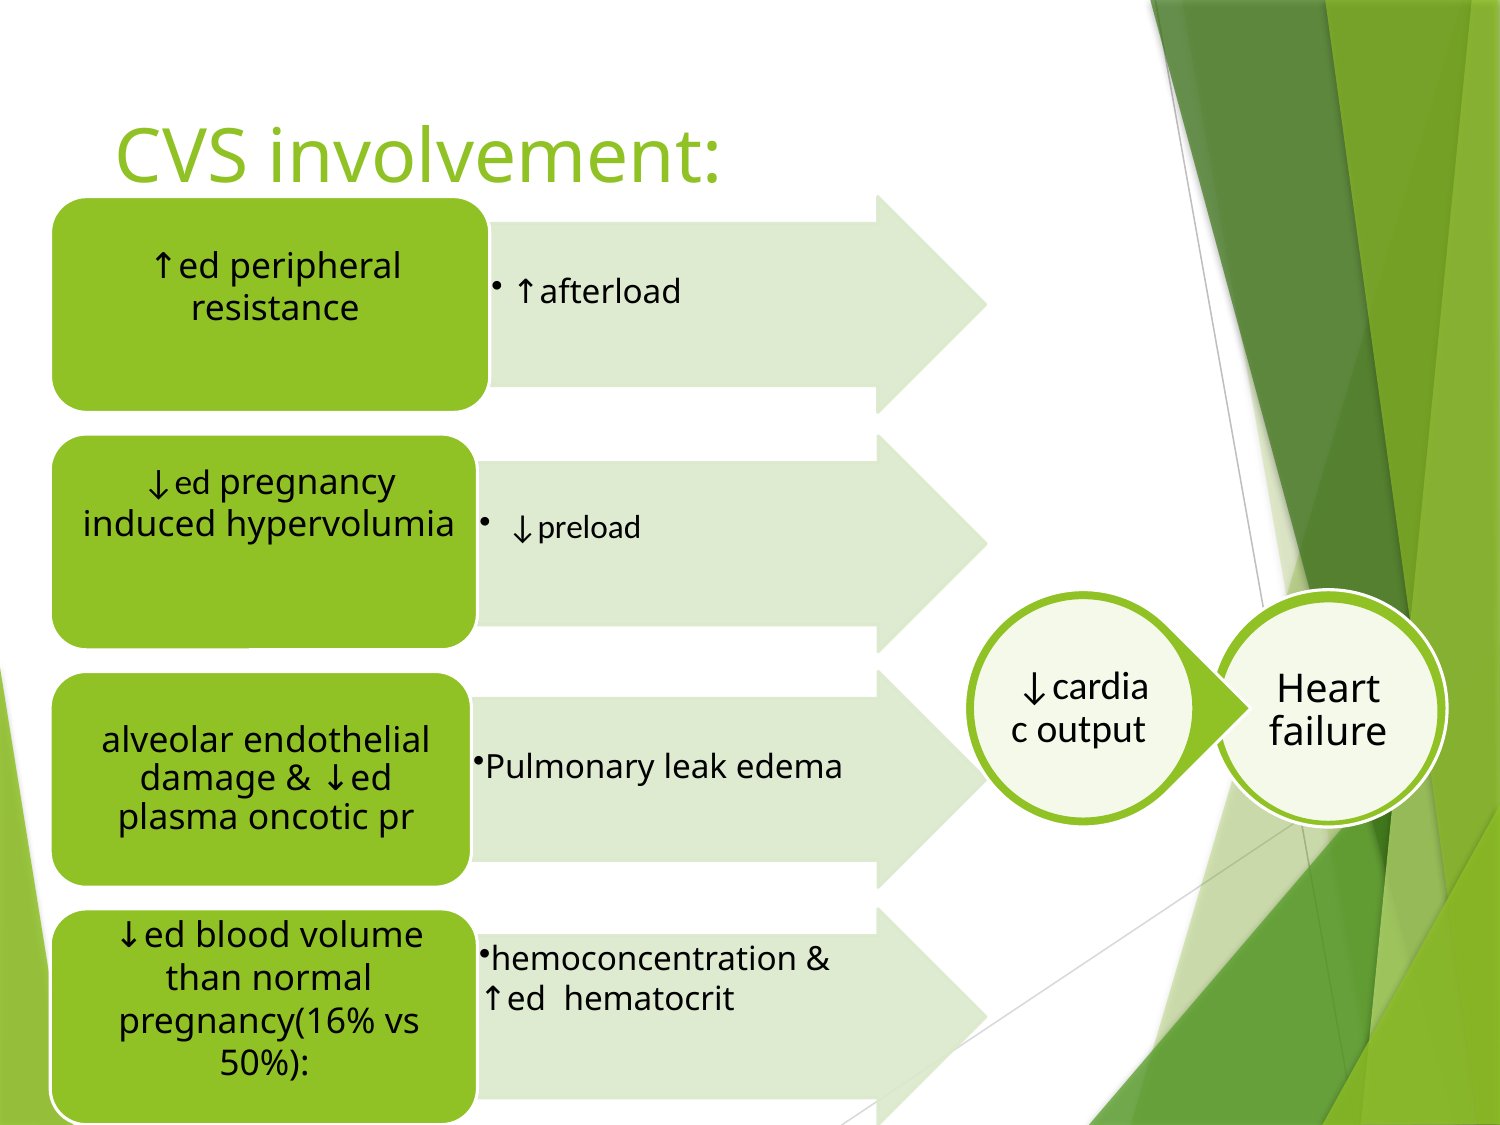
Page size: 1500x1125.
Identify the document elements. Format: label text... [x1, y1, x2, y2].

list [49, 195, 987, 1125]
title CVS involvement: [99, 99, 1142, 317]
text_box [911, 374, 1451, 1043]
